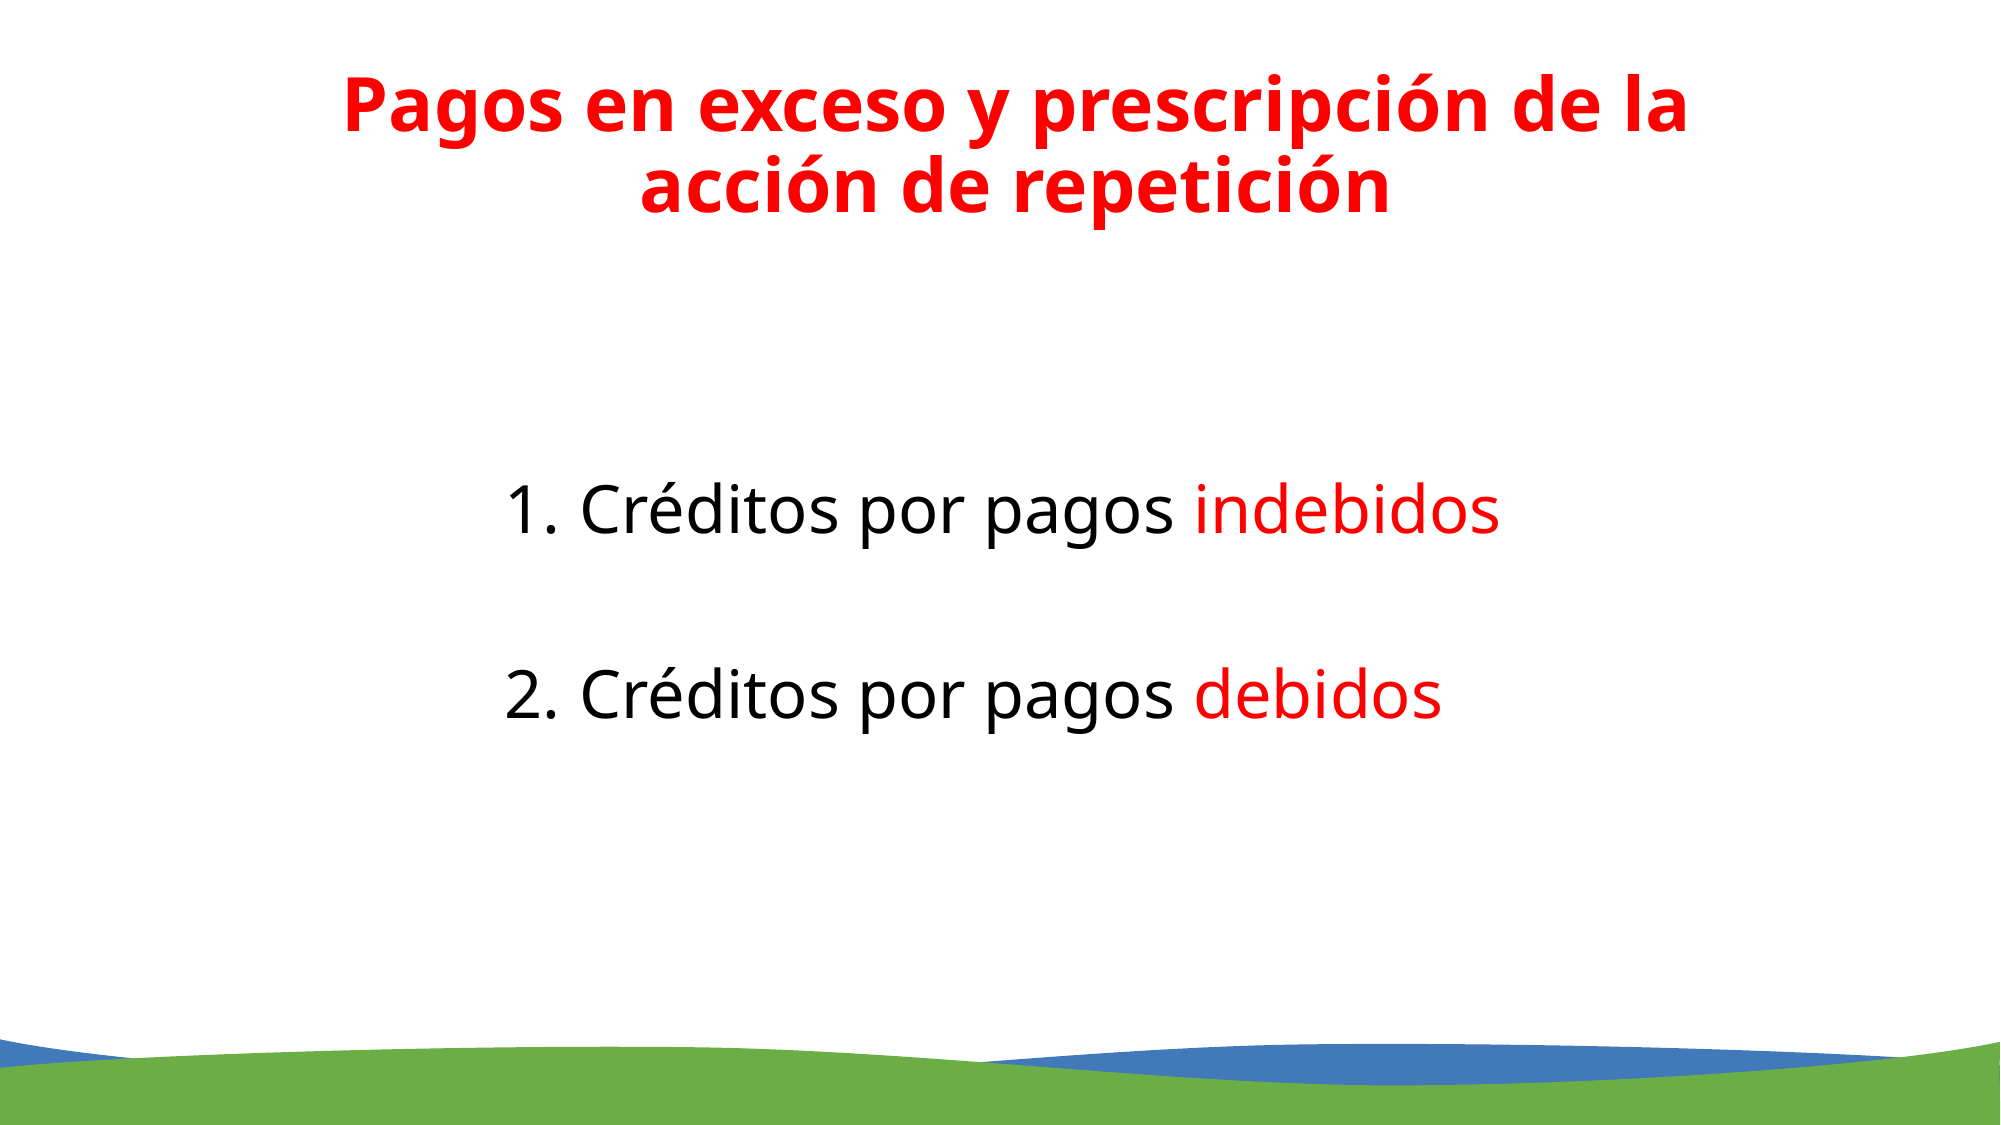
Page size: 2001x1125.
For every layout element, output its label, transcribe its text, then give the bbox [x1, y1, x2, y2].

title Pagos en exceso y prescripción de la acción de repetición [199, 76, 1834, 227]
text_box Créditos por pagos indebidos Créditos por pagos debidos [489, 367, 1601, 859]
